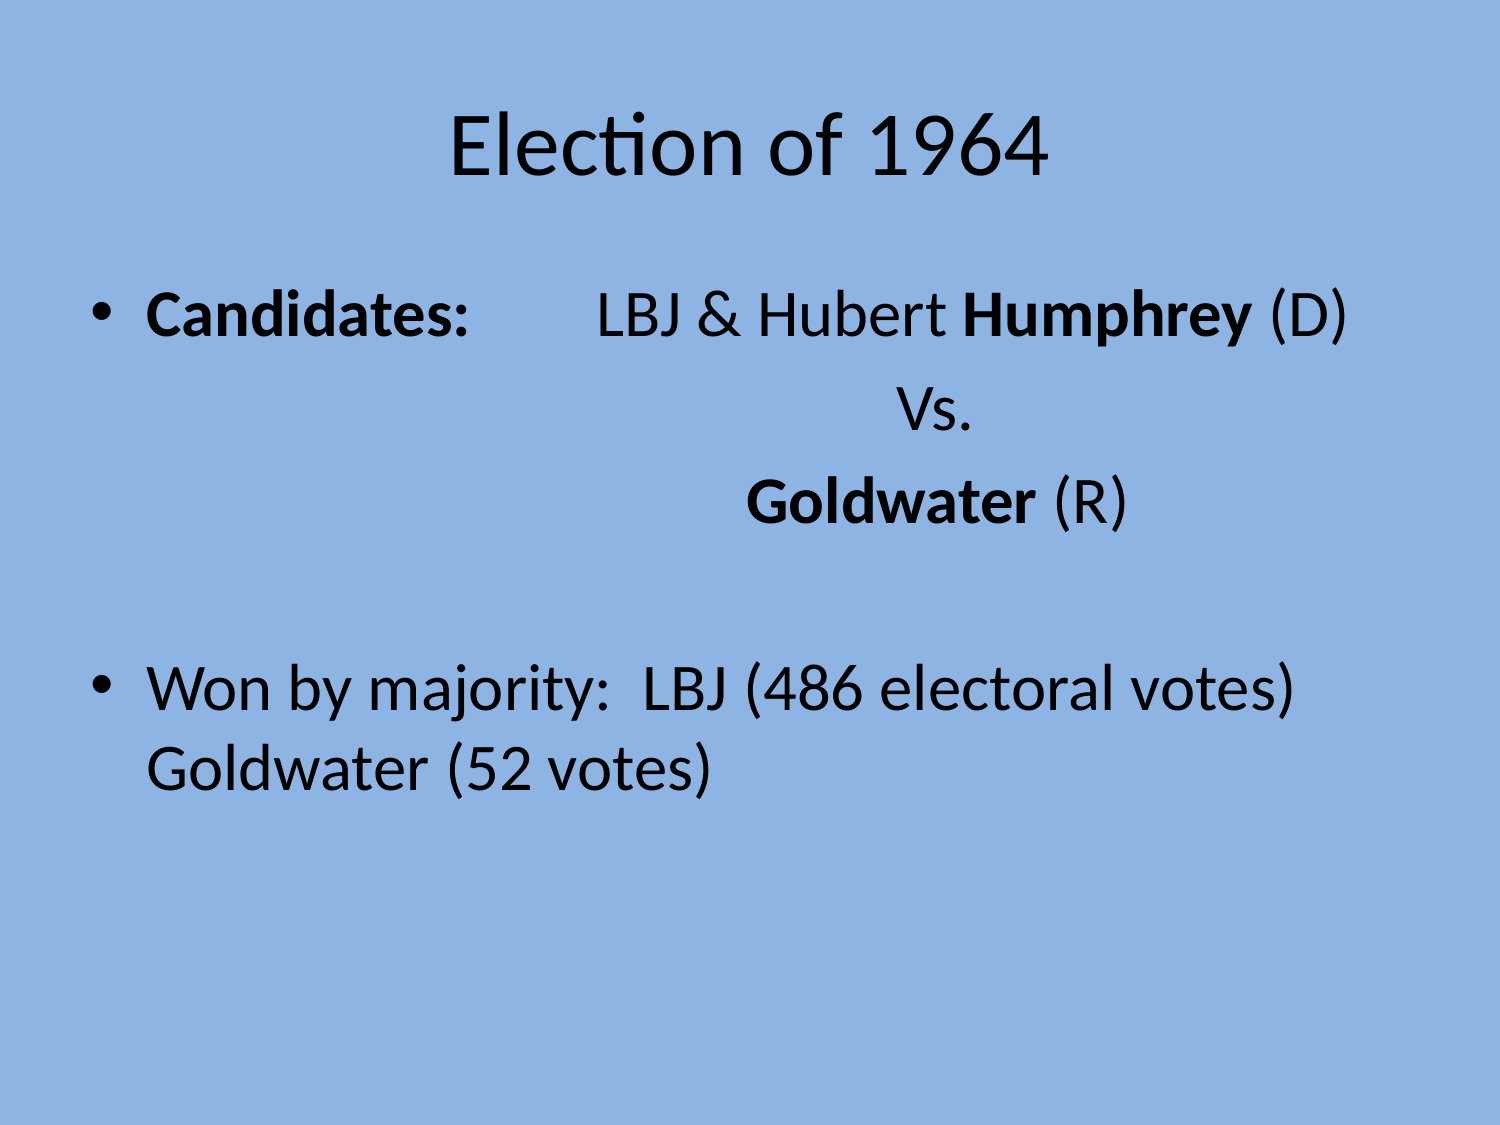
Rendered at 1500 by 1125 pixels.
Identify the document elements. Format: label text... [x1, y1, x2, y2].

title Election of 1964 [75, 45, 1425, 233]
list Candidates: LBJ & Hubert Humphrey (D) Vs. Goldwater (R) Won by majority: LBJ (486 electoral votes) Goldwater (52 votes) [75, 262, 1425, 1005]
